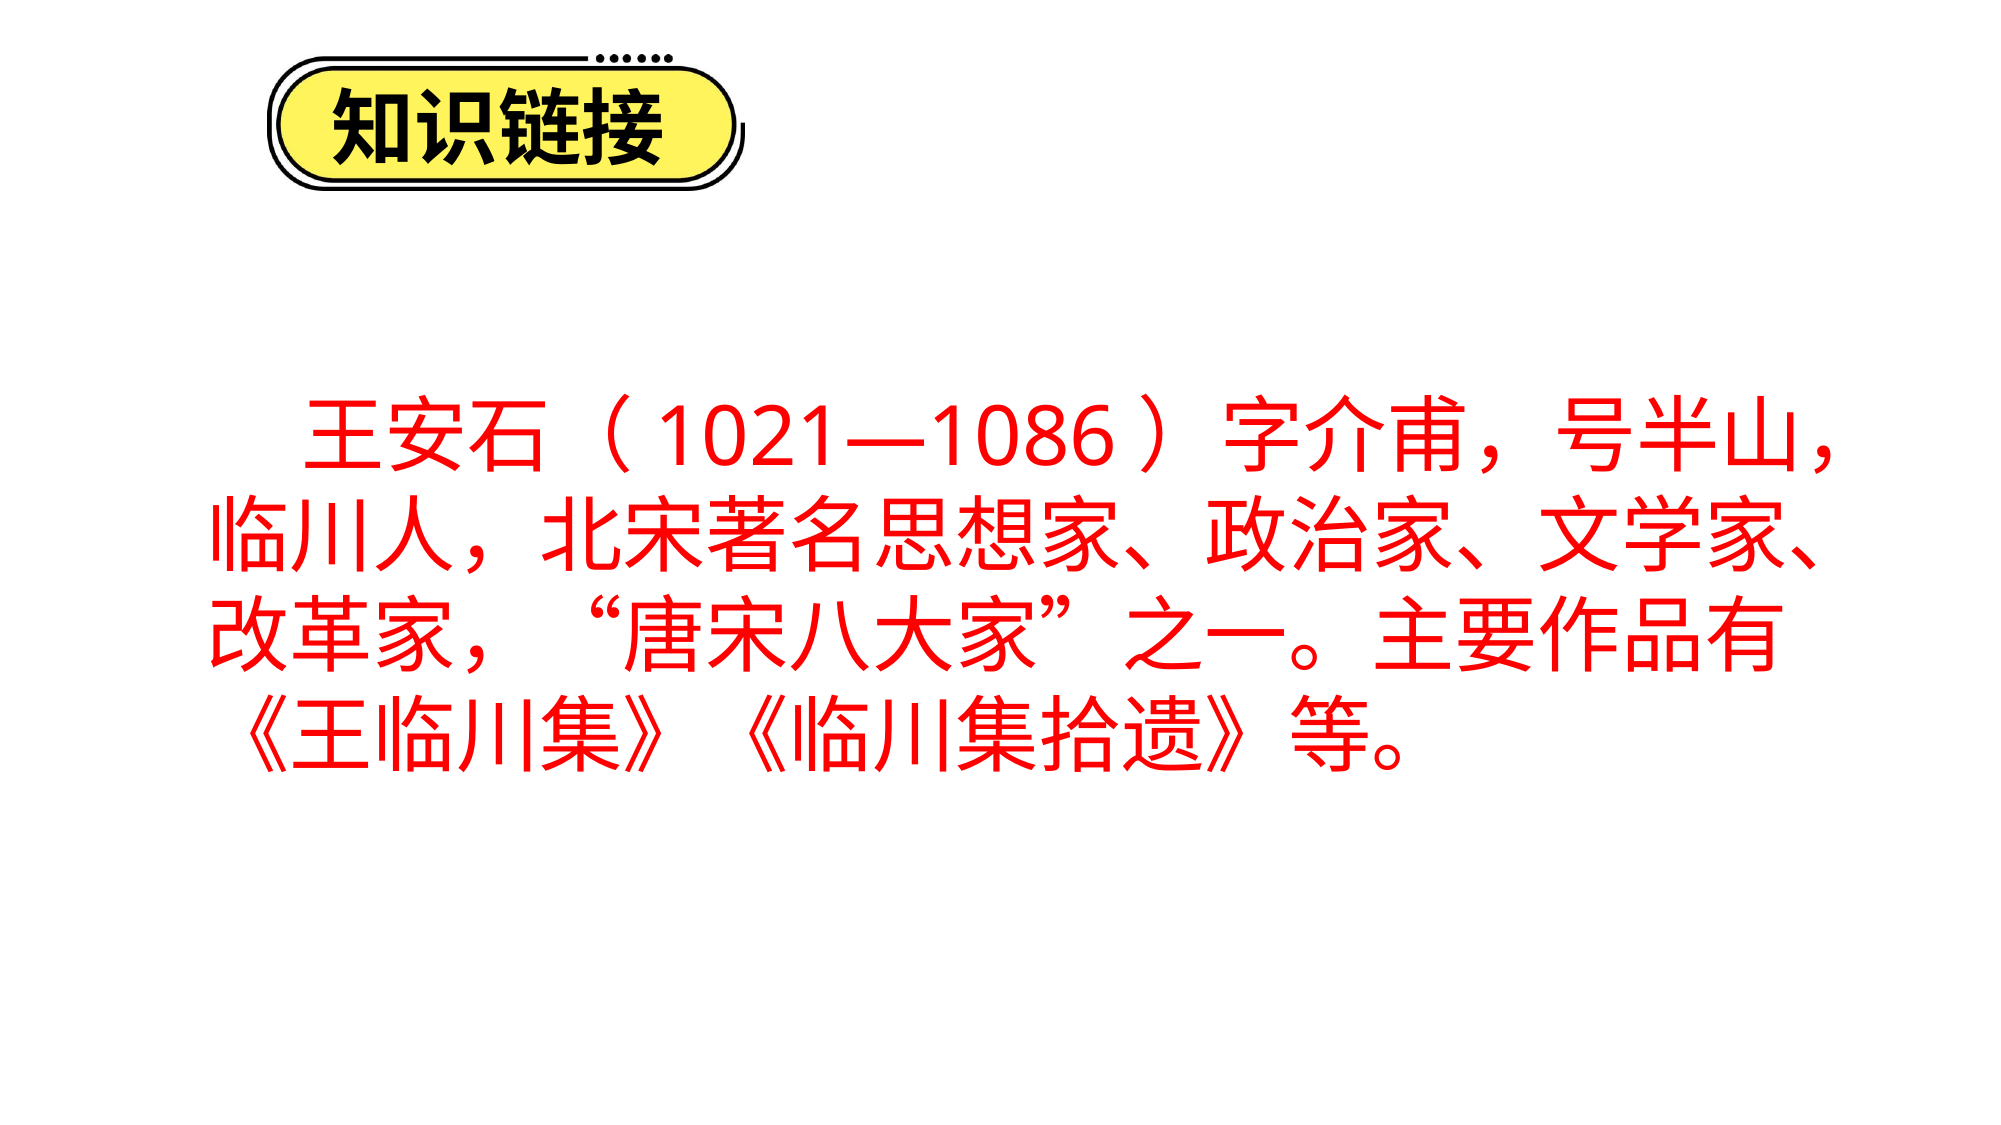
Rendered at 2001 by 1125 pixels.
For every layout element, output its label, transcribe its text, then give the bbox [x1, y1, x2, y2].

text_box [267, 54, 745, 191]
text_box 王安石（1021—1086）字介甫，号半山，临川人，北宋著名思想家、政治家、文学家、改革家，“唐宋八大家”之一。主要作品有《王临川集》《临川集拾遗》等。 [191, 374, 1869, 790]
